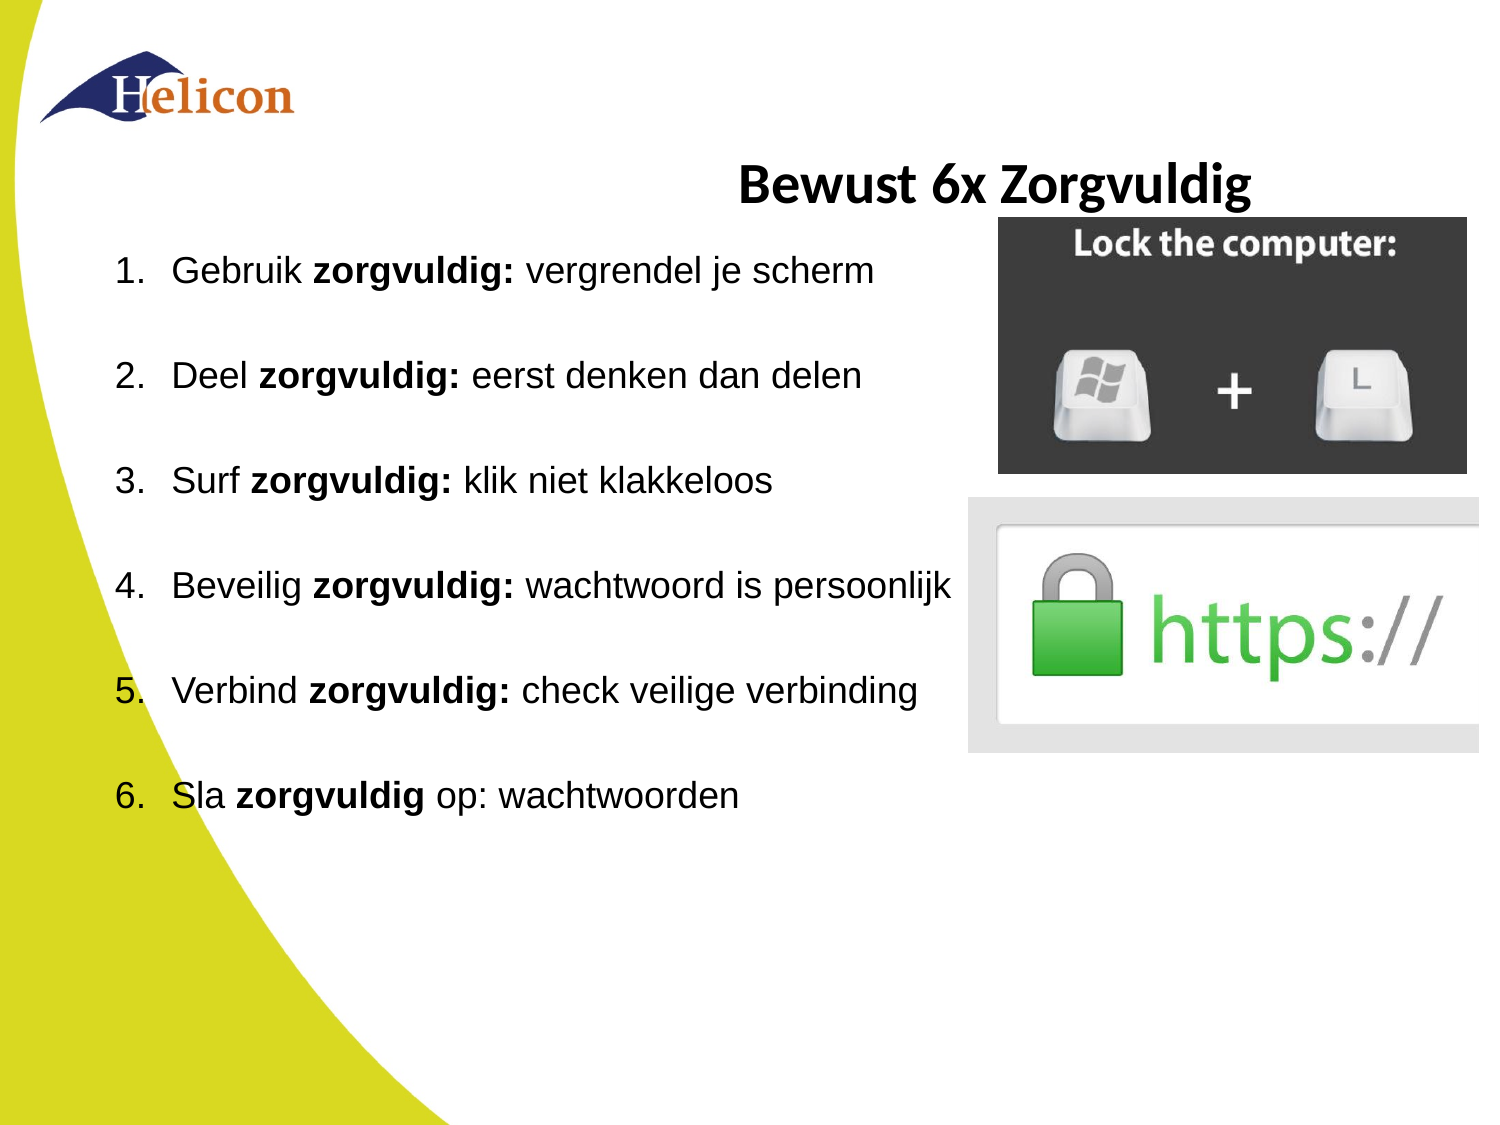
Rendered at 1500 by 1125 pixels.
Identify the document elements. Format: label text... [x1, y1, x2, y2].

picture [0, 0, 1500, 1125]
text_box Gebruik zorgvuldig: vergrendel je scherm Deel zorgvuldig: eerst denken dan delen Surf zorgvuldig: klik niet klakkeloos Beveilig zorgvuldig: wachtwoord is persoonlijk Verbind zorgvuldig: check veilige verbinding Sla zorgvuldig op: wachtwoorden [100, 238, 1062, 868]
text_box Bewust 6x Zorgvuldig [202, 145, 1253, 241]
text_box [276, 482, 1032, 640]
